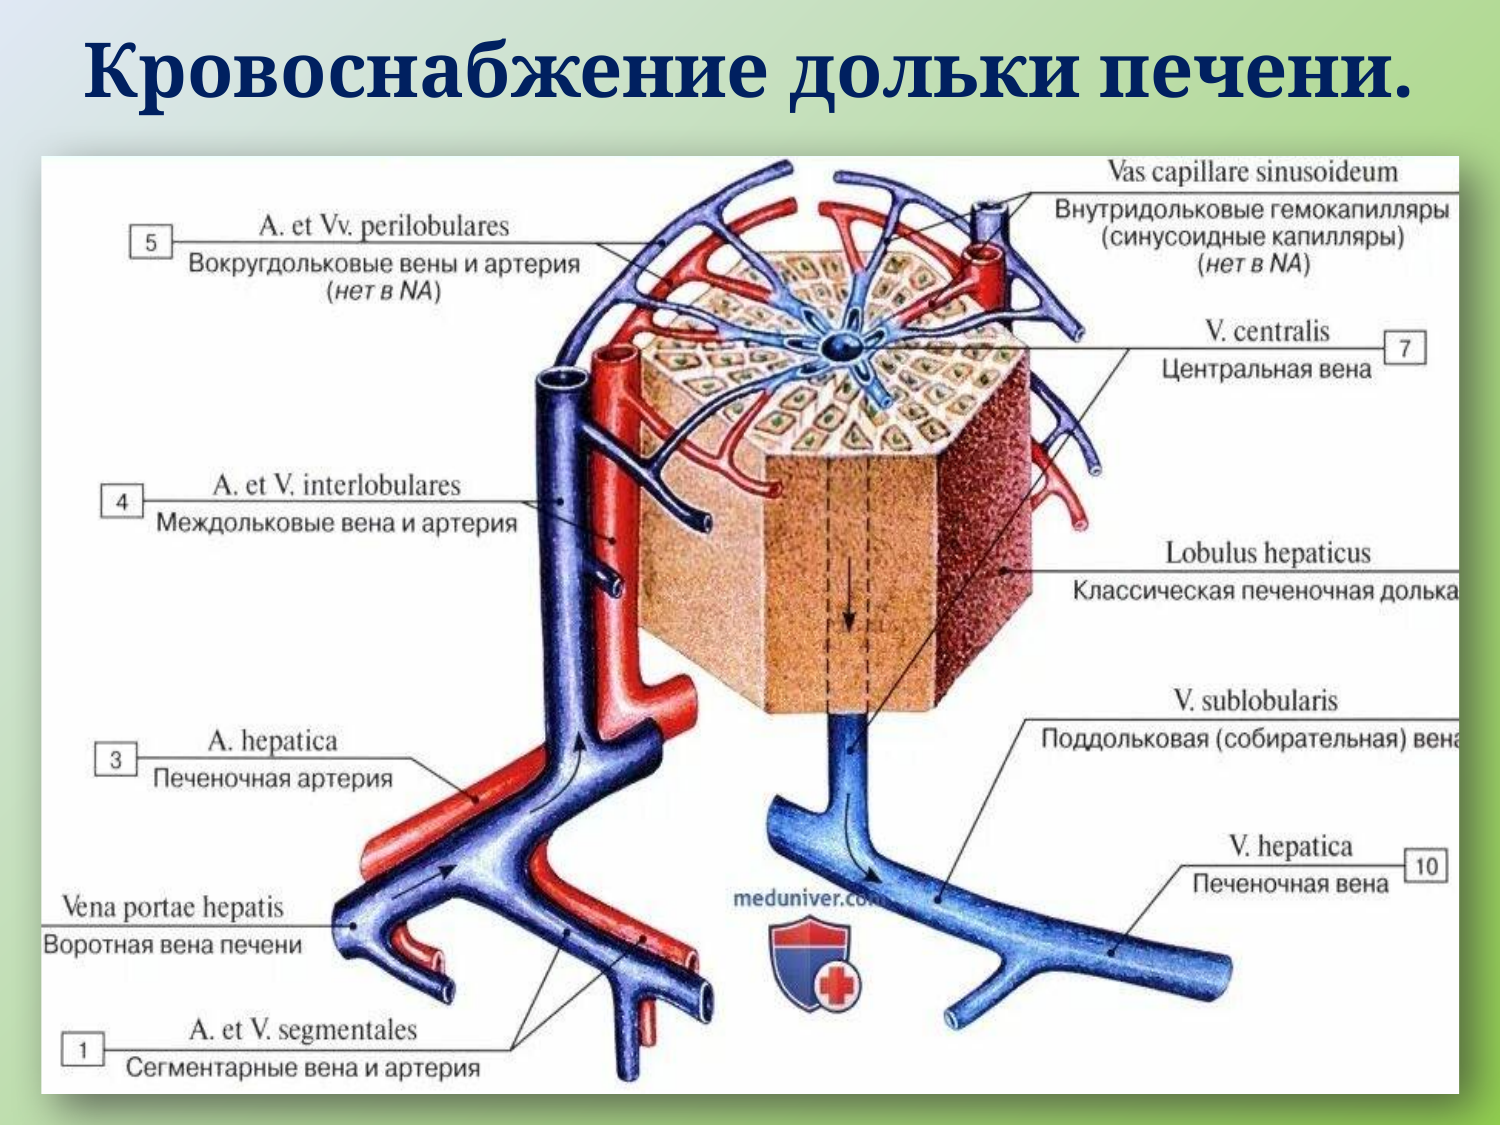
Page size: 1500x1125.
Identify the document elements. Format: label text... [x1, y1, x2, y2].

title Кровоснабжение дольки печени. [40, 3, 1459, 132]
picture [41, 156, 1460, 1095]
